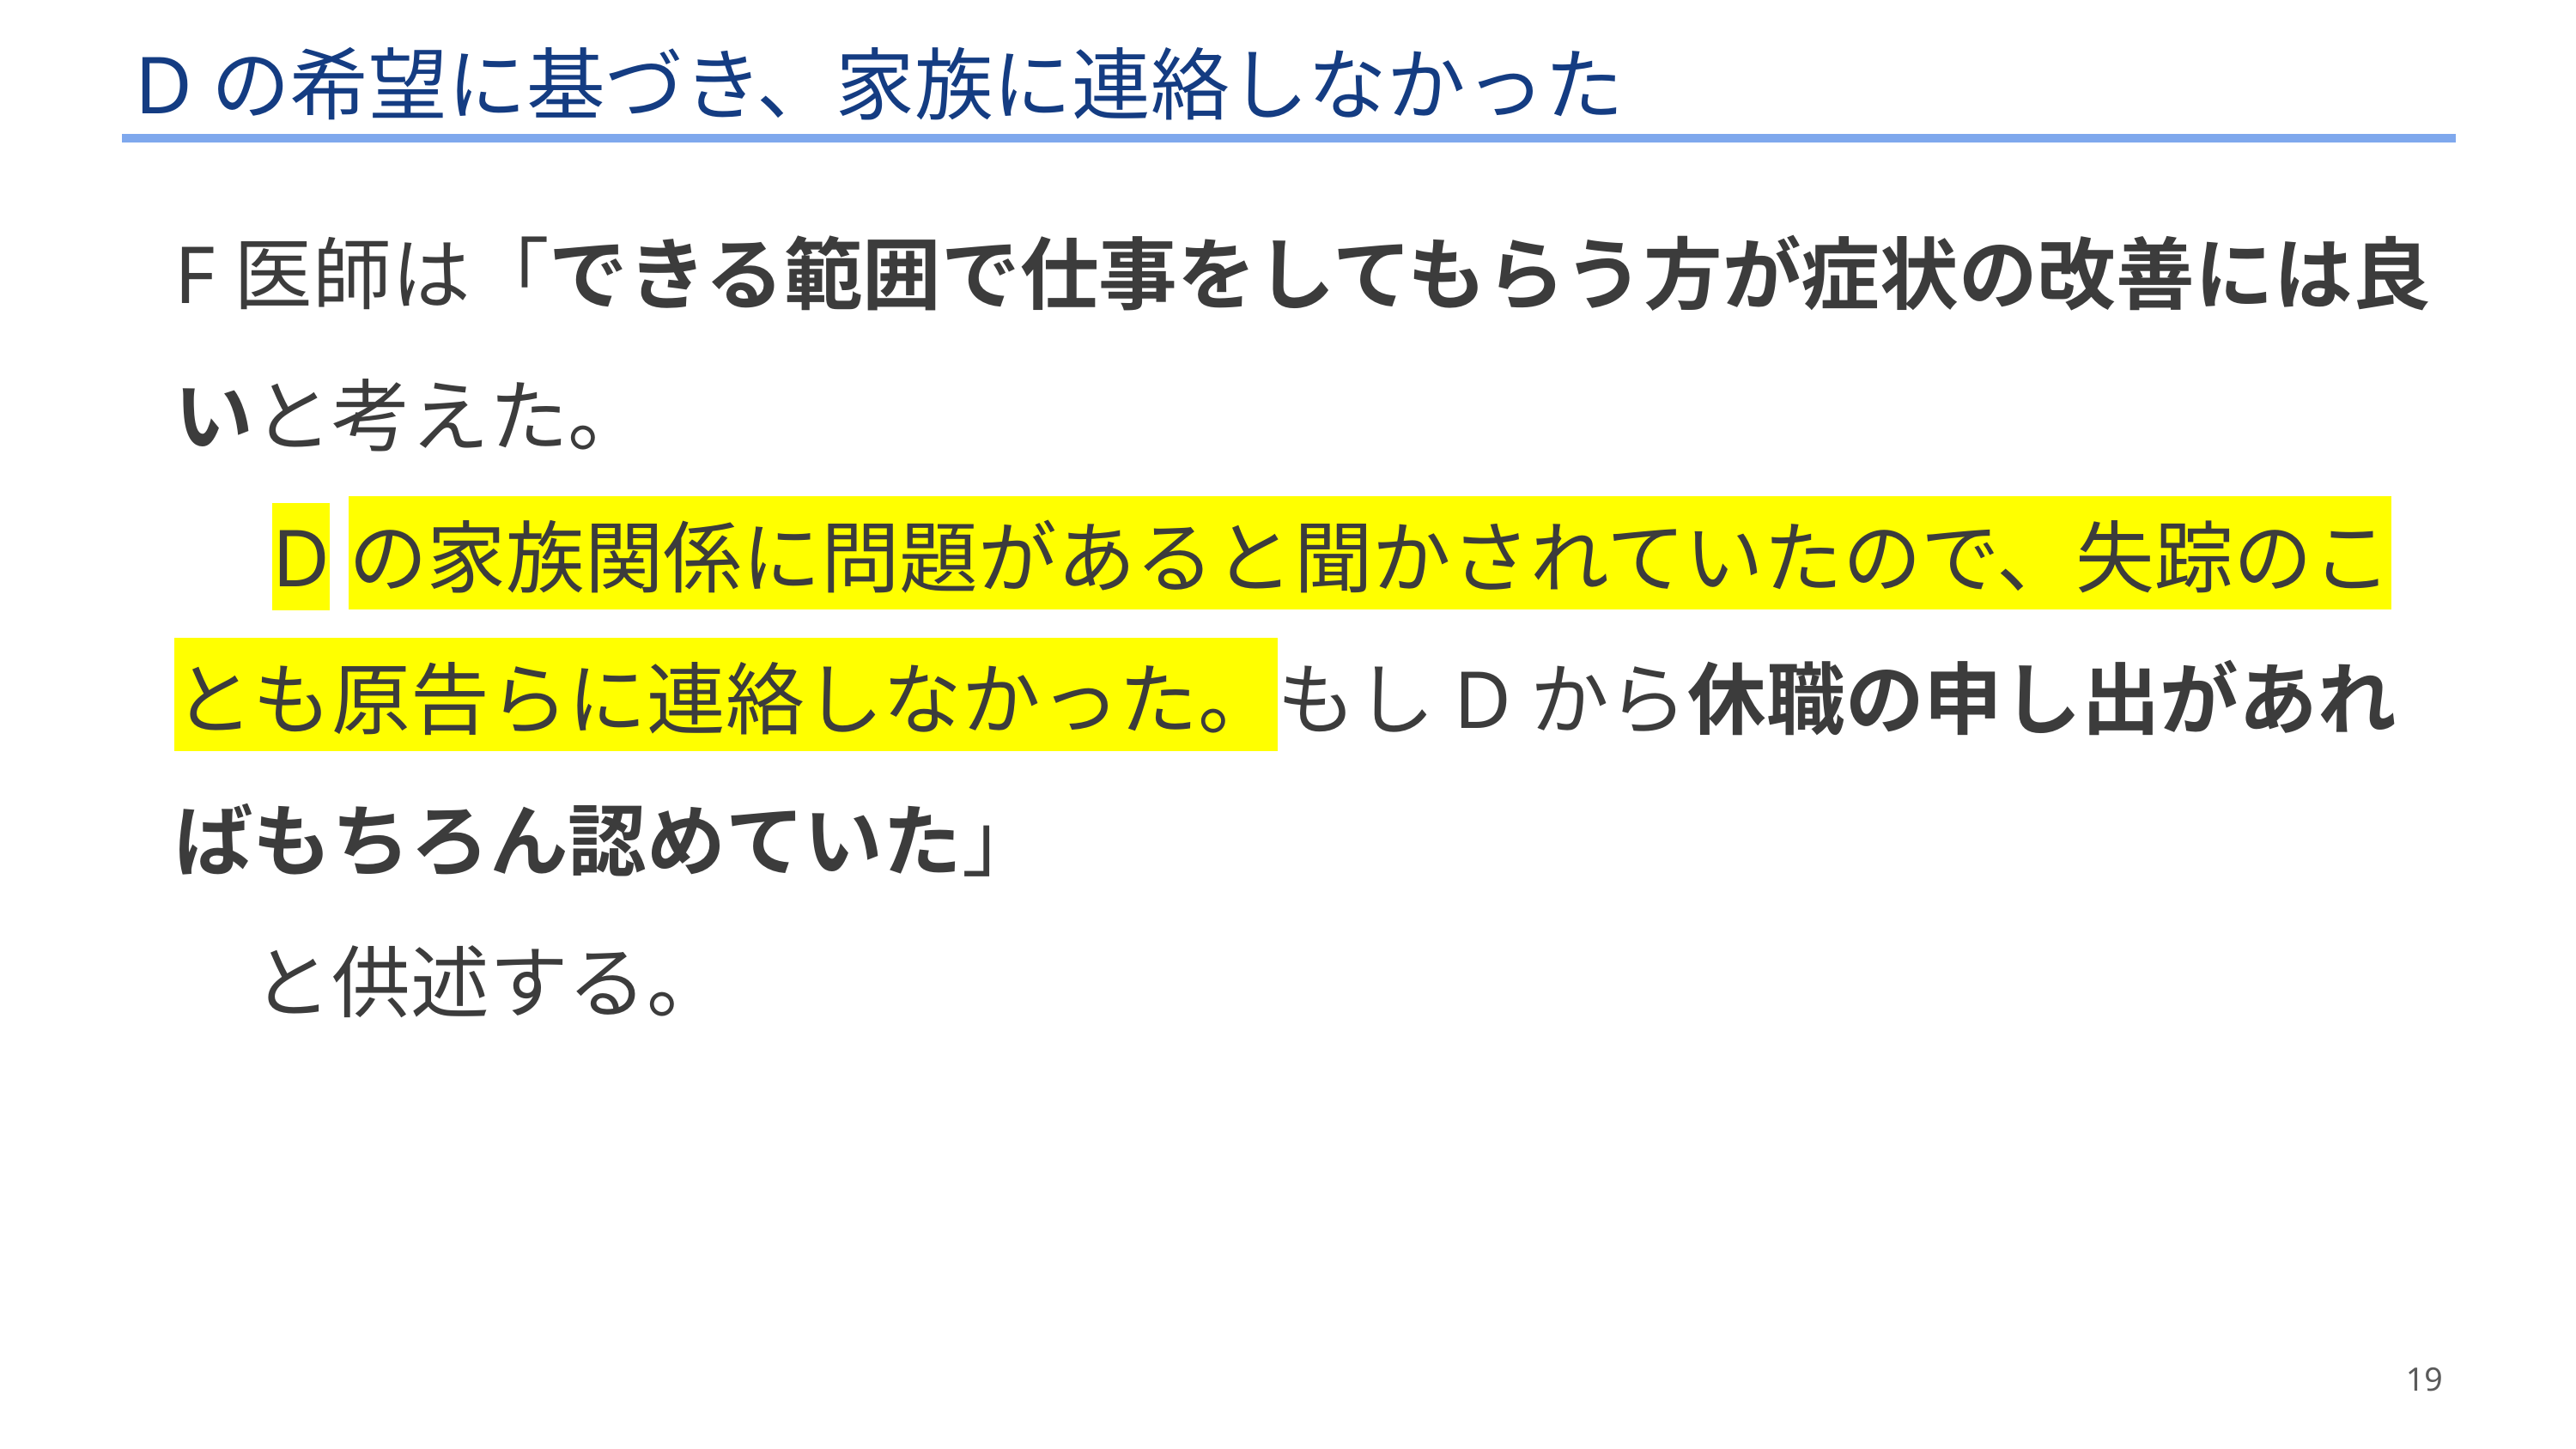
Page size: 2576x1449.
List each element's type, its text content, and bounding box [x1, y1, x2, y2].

list F医師は「できる範囲で仕事をしてもらう方が症状の改善には良いと考えた。 Dの家族関係に問題があると聞かされていたので、失踪のことも原告らに連絡しなかった。もしDから休職の申し出があればもちろん認めていた」 と供述する。 [124, 171, 2456, 1317]
slide_number 19 [2337, 1342, 2456, 1420]
title Dの希望に基づき、家族に連絡しなかった [122, 39, 2454, 139]
